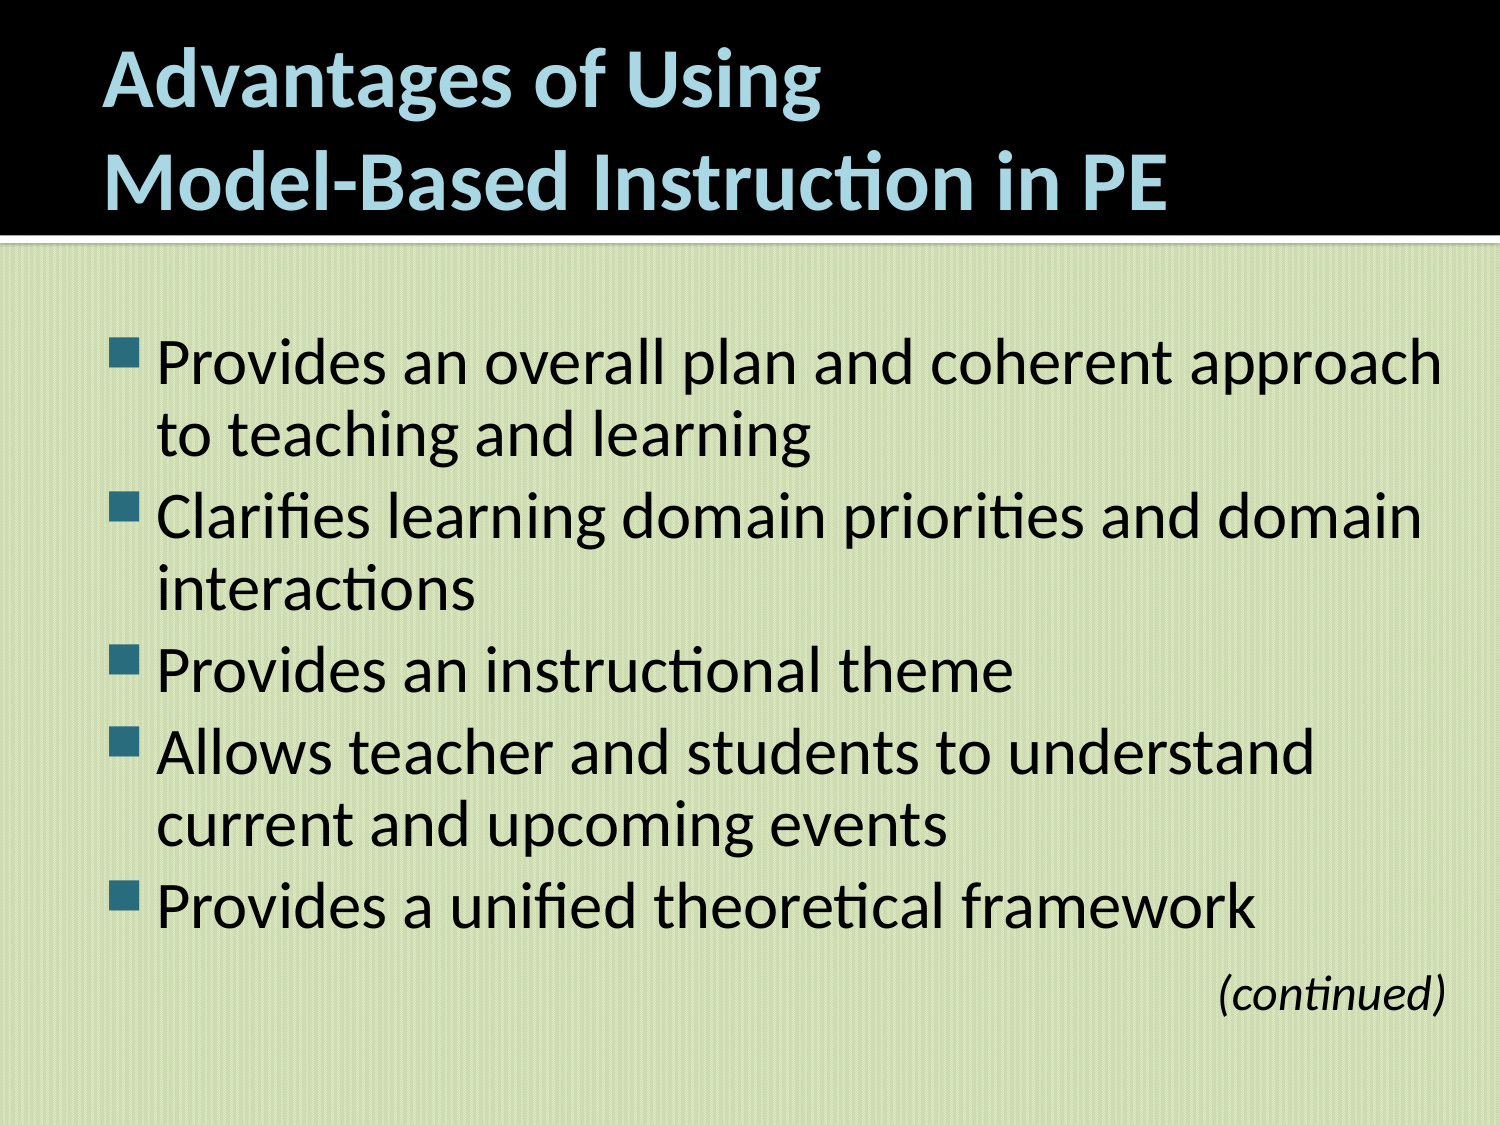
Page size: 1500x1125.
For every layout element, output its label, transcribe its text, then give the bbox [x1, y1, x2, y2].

list Provides an overall plan and coherent approach to teaching and learning Clarifies learning domain priorities and domain interactions Provides an instructional theme Allows teacher and students to understand current and upcoming events Provides a unified theoretical framework (continued) [75, 312, 1463, 1100]
title Advantages of Using Model-Based Instruction in PE [87, 12, 1438, 238]
